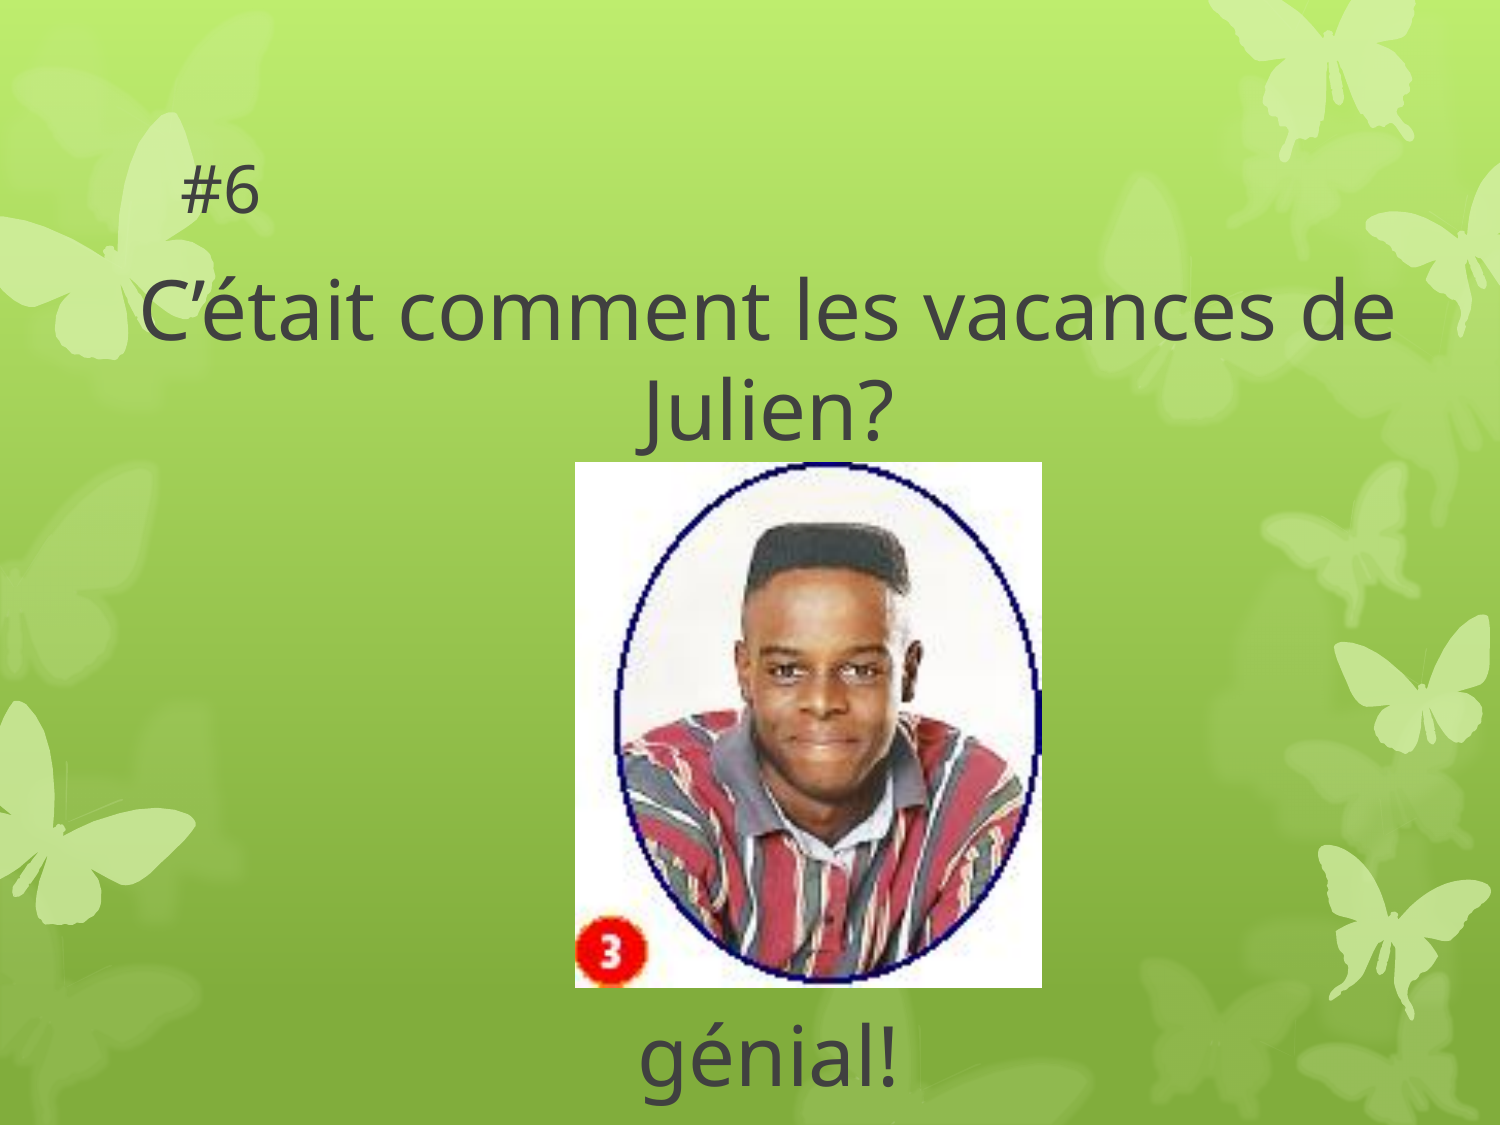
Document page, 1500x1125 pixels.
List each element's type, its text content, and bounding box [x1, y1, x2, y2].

list C’était comment les vacances de Julien? génial! [37, 249, 1500, 1088]
title #6 [165, 110, 1335, 249]
picture [574, 461, 1042, 988]
